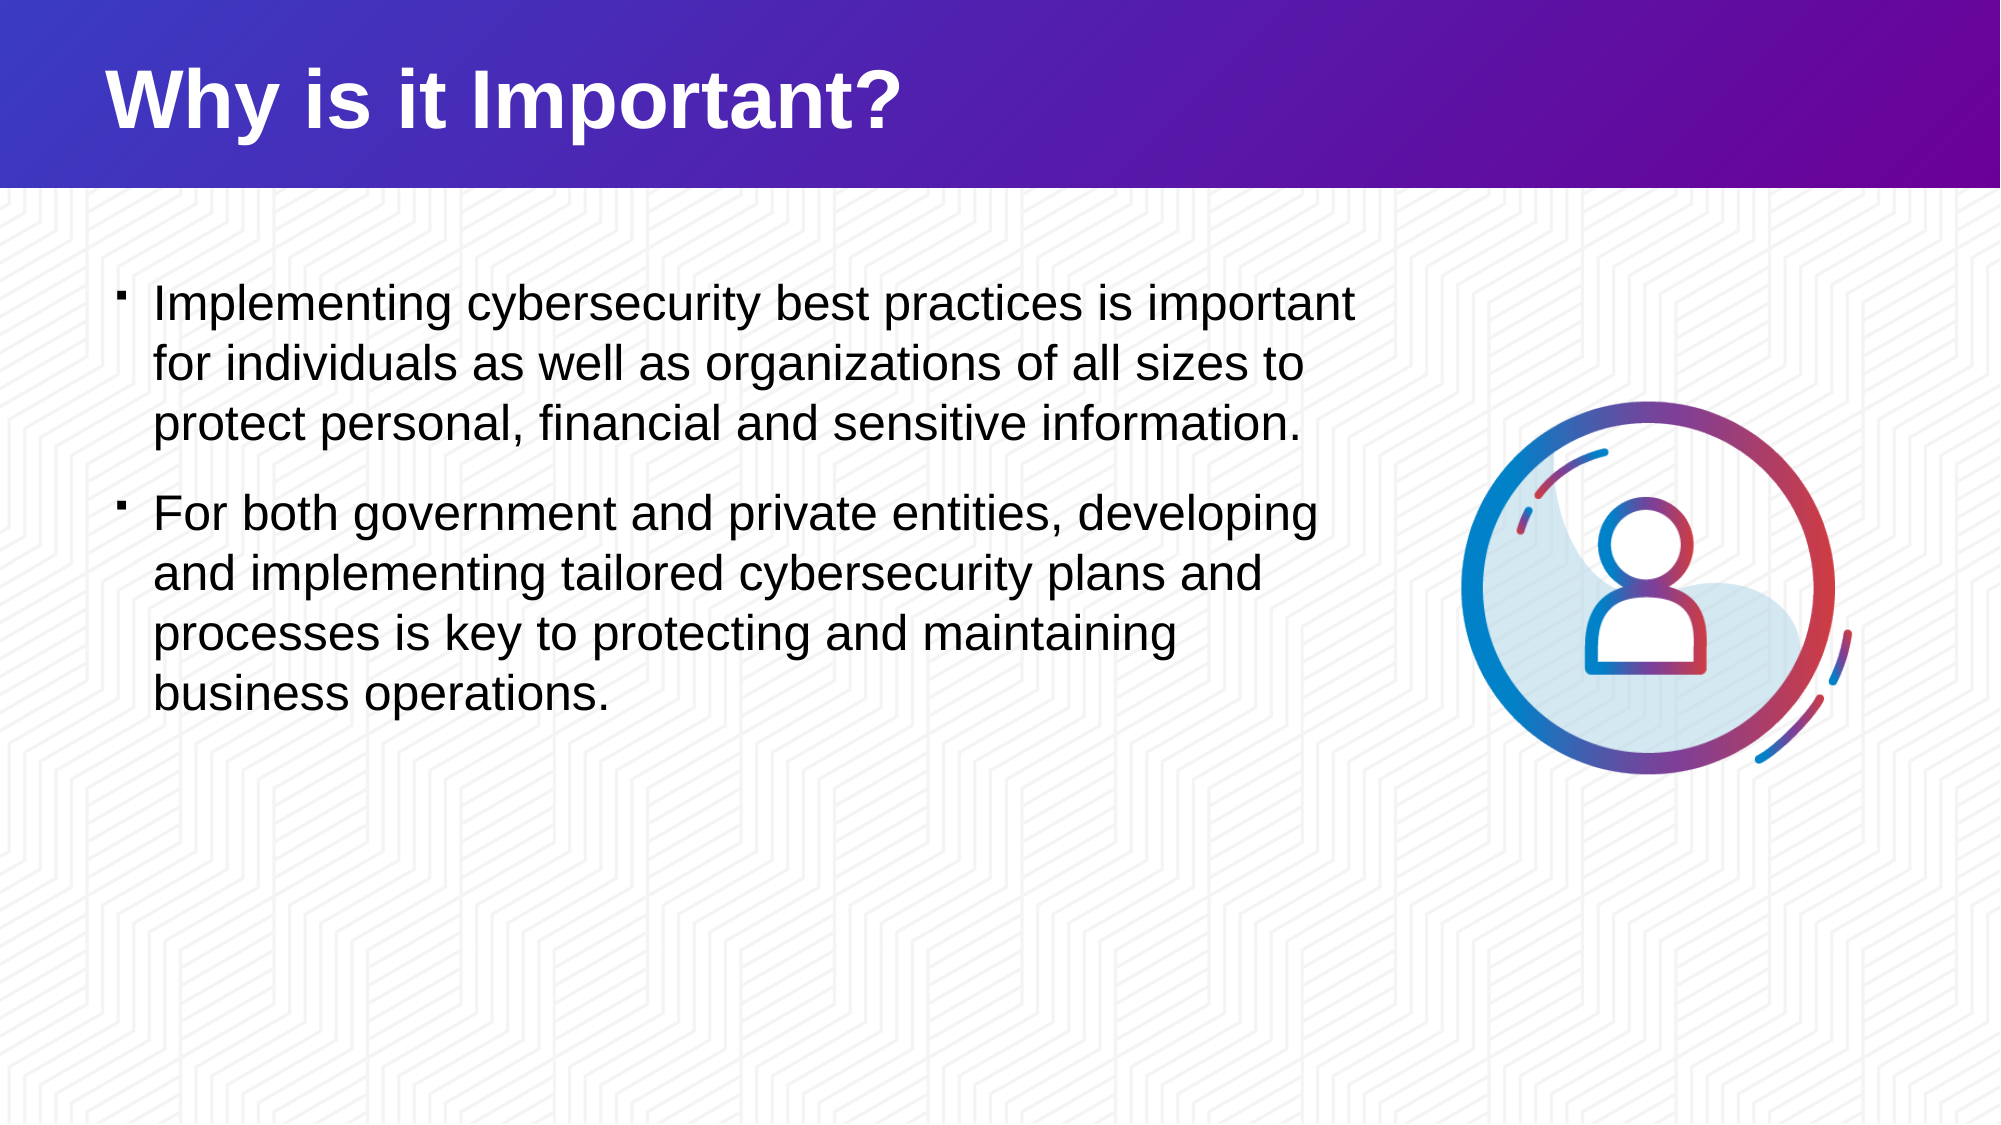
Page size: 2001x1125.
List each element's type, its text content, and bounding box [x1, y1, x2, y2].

picture [0, 0, 2001, 1125]
title Why is it Important? [0, 0, 2000, 188]
list Implementing cybersecurity best practices is important for individuals as well as organizations of all sizes to protect personal, financial and sensitive information. For both government and private entities, developing and implementing tailored cybersecurity plans and processes is key to protecting and maintaining business operations. [99, 262, 1397, 888]
